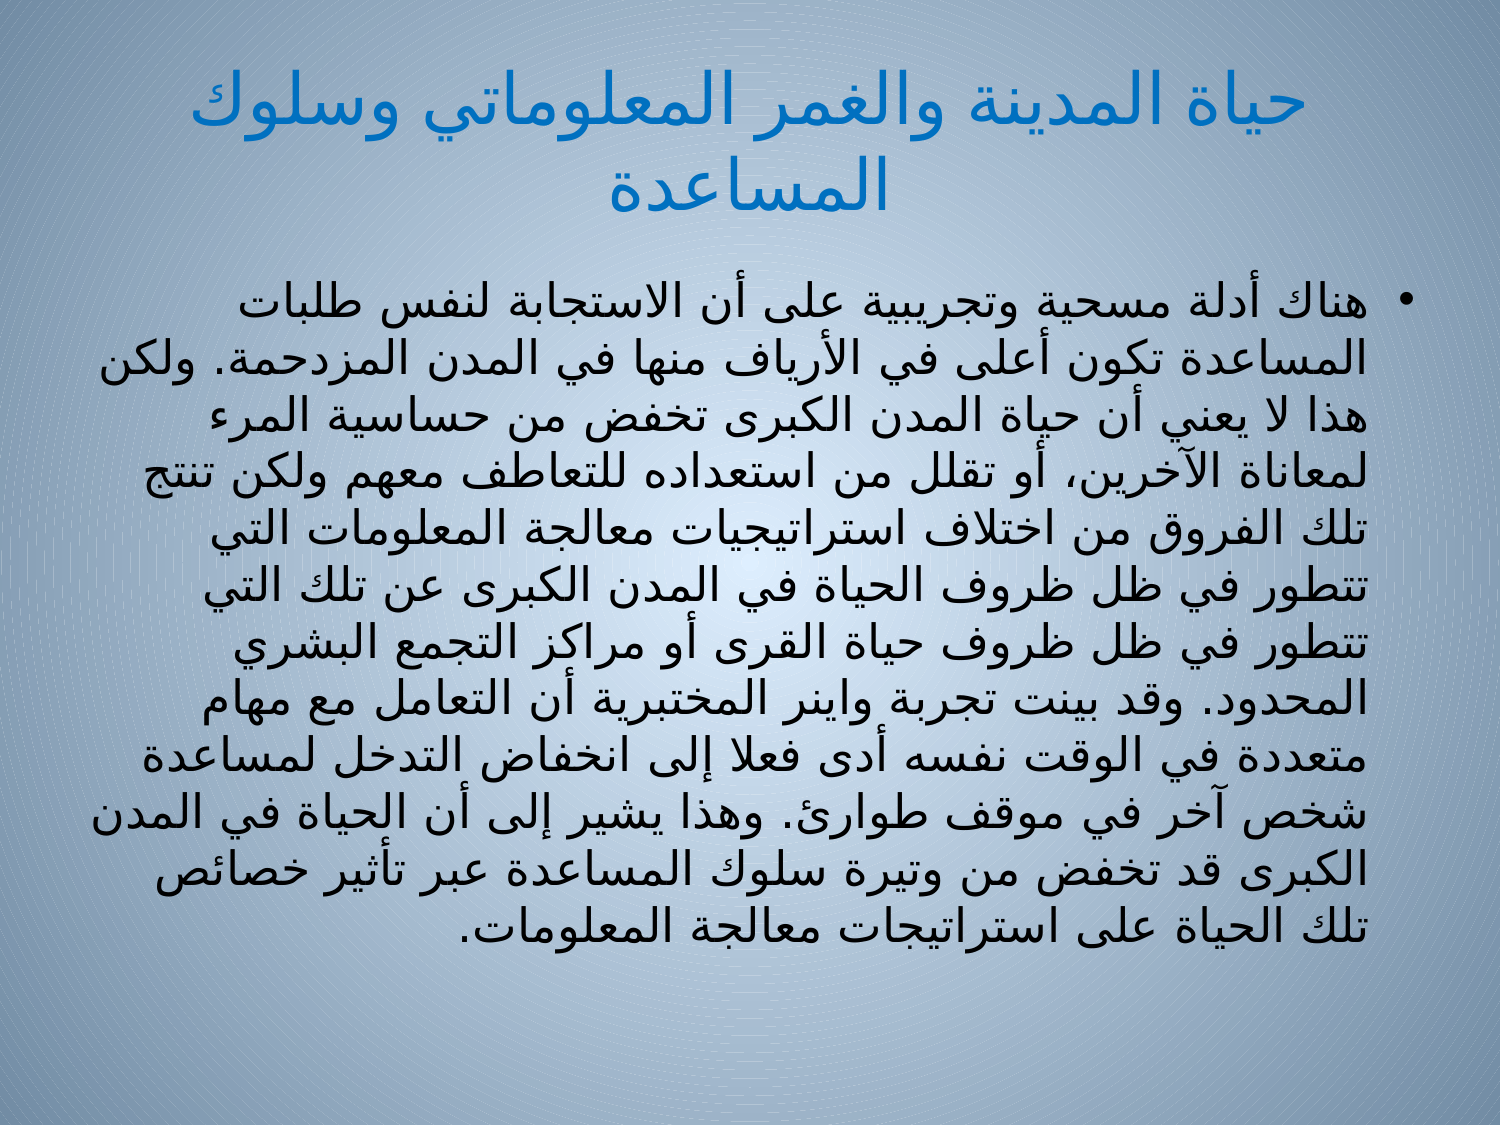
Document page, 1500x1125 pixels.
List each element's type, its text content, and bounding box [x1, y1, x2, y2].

list هناك أدلة مسحية وتجريبية على أن الاستجابة لنفس طلبات المساعدة تكون أعلى في الأرياف منها في المدن المزدحمة. ولكن هذا لا يعني أن حياة المدن الكبرى تخفض من حساسية المرء لمعاناة الآخرين، أو تقلل من استعداده للتعاطف معهم ولكن تنتج تلك الفروق من اختلاف استراتيجيات معالجة المعلومات التي تتطور في ظل ظروف الحياة في المدن الكبرى عن تلك التي تتطور في ظل ظروف حياة القرى أو مراكز التجمع البشري المحدود. وقد بينت تجربة واينر المختبرية أن التعامل مع مهام متعددة في الوقت نفسه أدى فعلا إلى انخفاض التدخل لمساعدة شخص آخر في موقف طوارئ. وهذا يشير إلى أن الحياة في المدن الكبرى قد تخفض من وتيرة سلوك المساعدة عبر تأثير خصائص تلك الحياة على استراتيجات معالجة المعلومات. [75, 262, 1425, 1005]
title حياة المدينة والغمر المعلوماتي وسلوك المساعدة [75, 45, 1425, 233]
